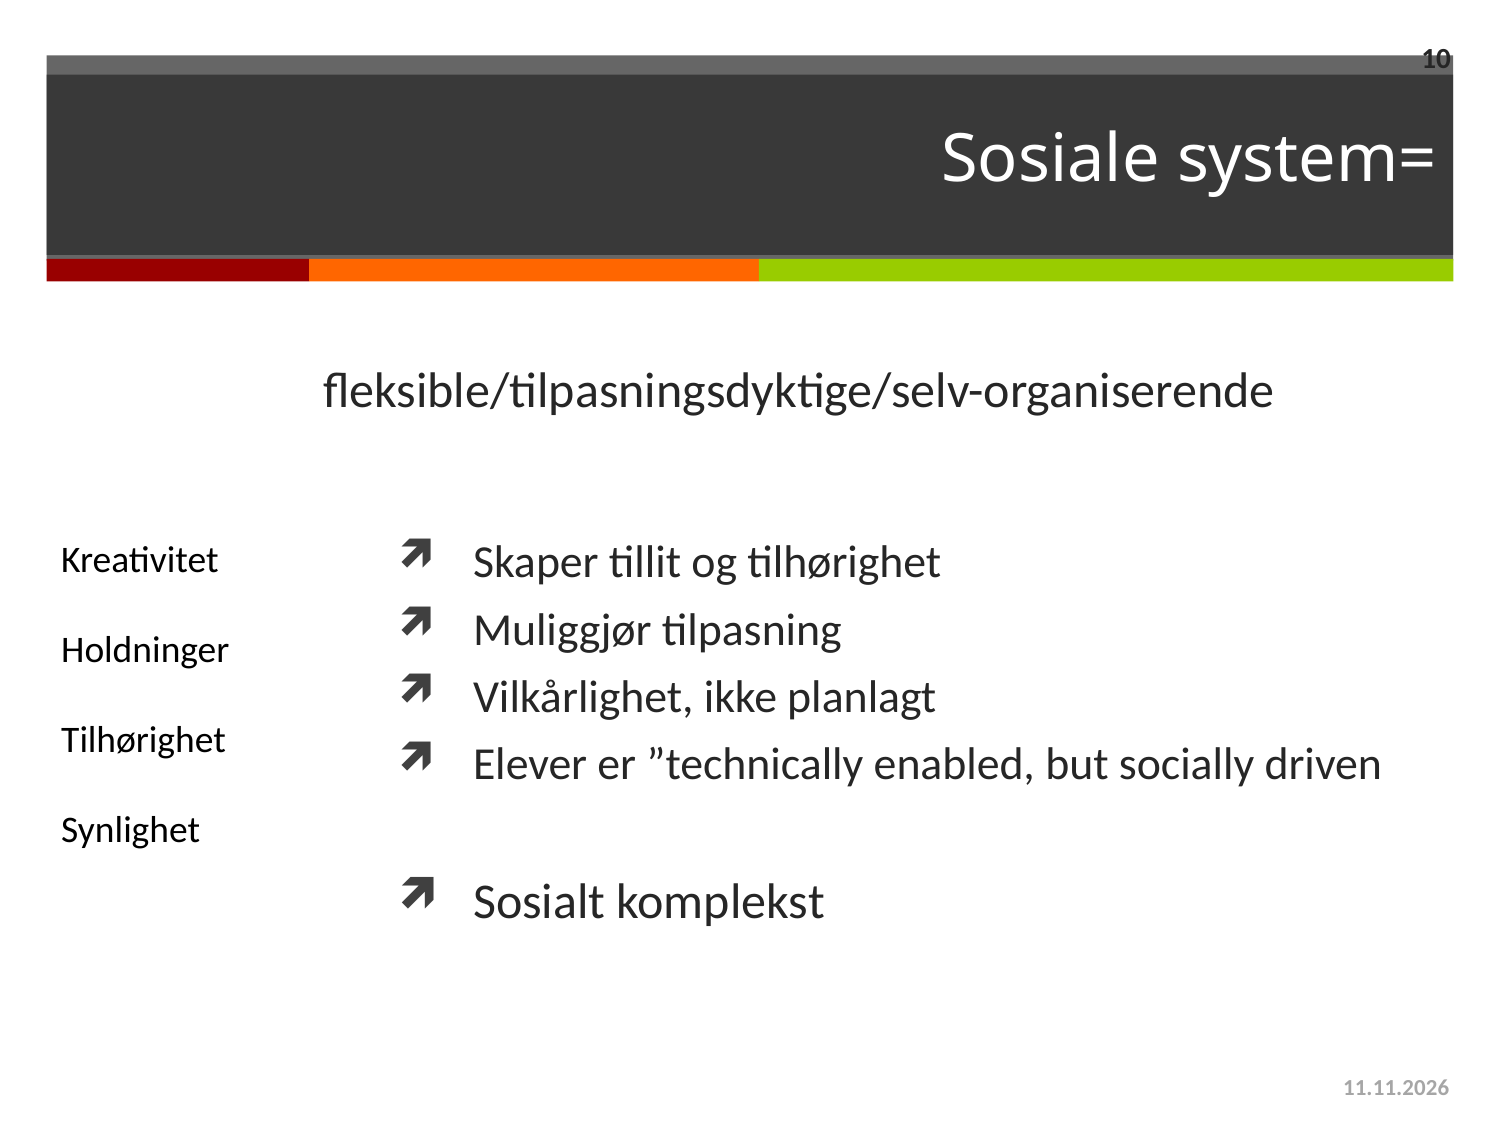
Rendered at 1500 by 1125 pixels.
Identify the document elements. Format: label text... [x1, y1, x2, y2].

list fleksible/tilpasningsdyktige/selv-organiserende Skaper tillit og tilhørighet Muliggjør tilpasning Vilkårlighet, ikke planlagt Elever er ”technically enabled, but socially driven Sosialt komplekst [308, 350, 1454, 1116]
title Sosiale system= [46, 55, 1454, 255]
text_box Kreativitet Holdninger Tilhørighet Synlighet [46, 527, 309, 858]
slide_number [1114, 1055, 1465, 1116]
slide_number 10 [1362, 27, 1466, 87]
